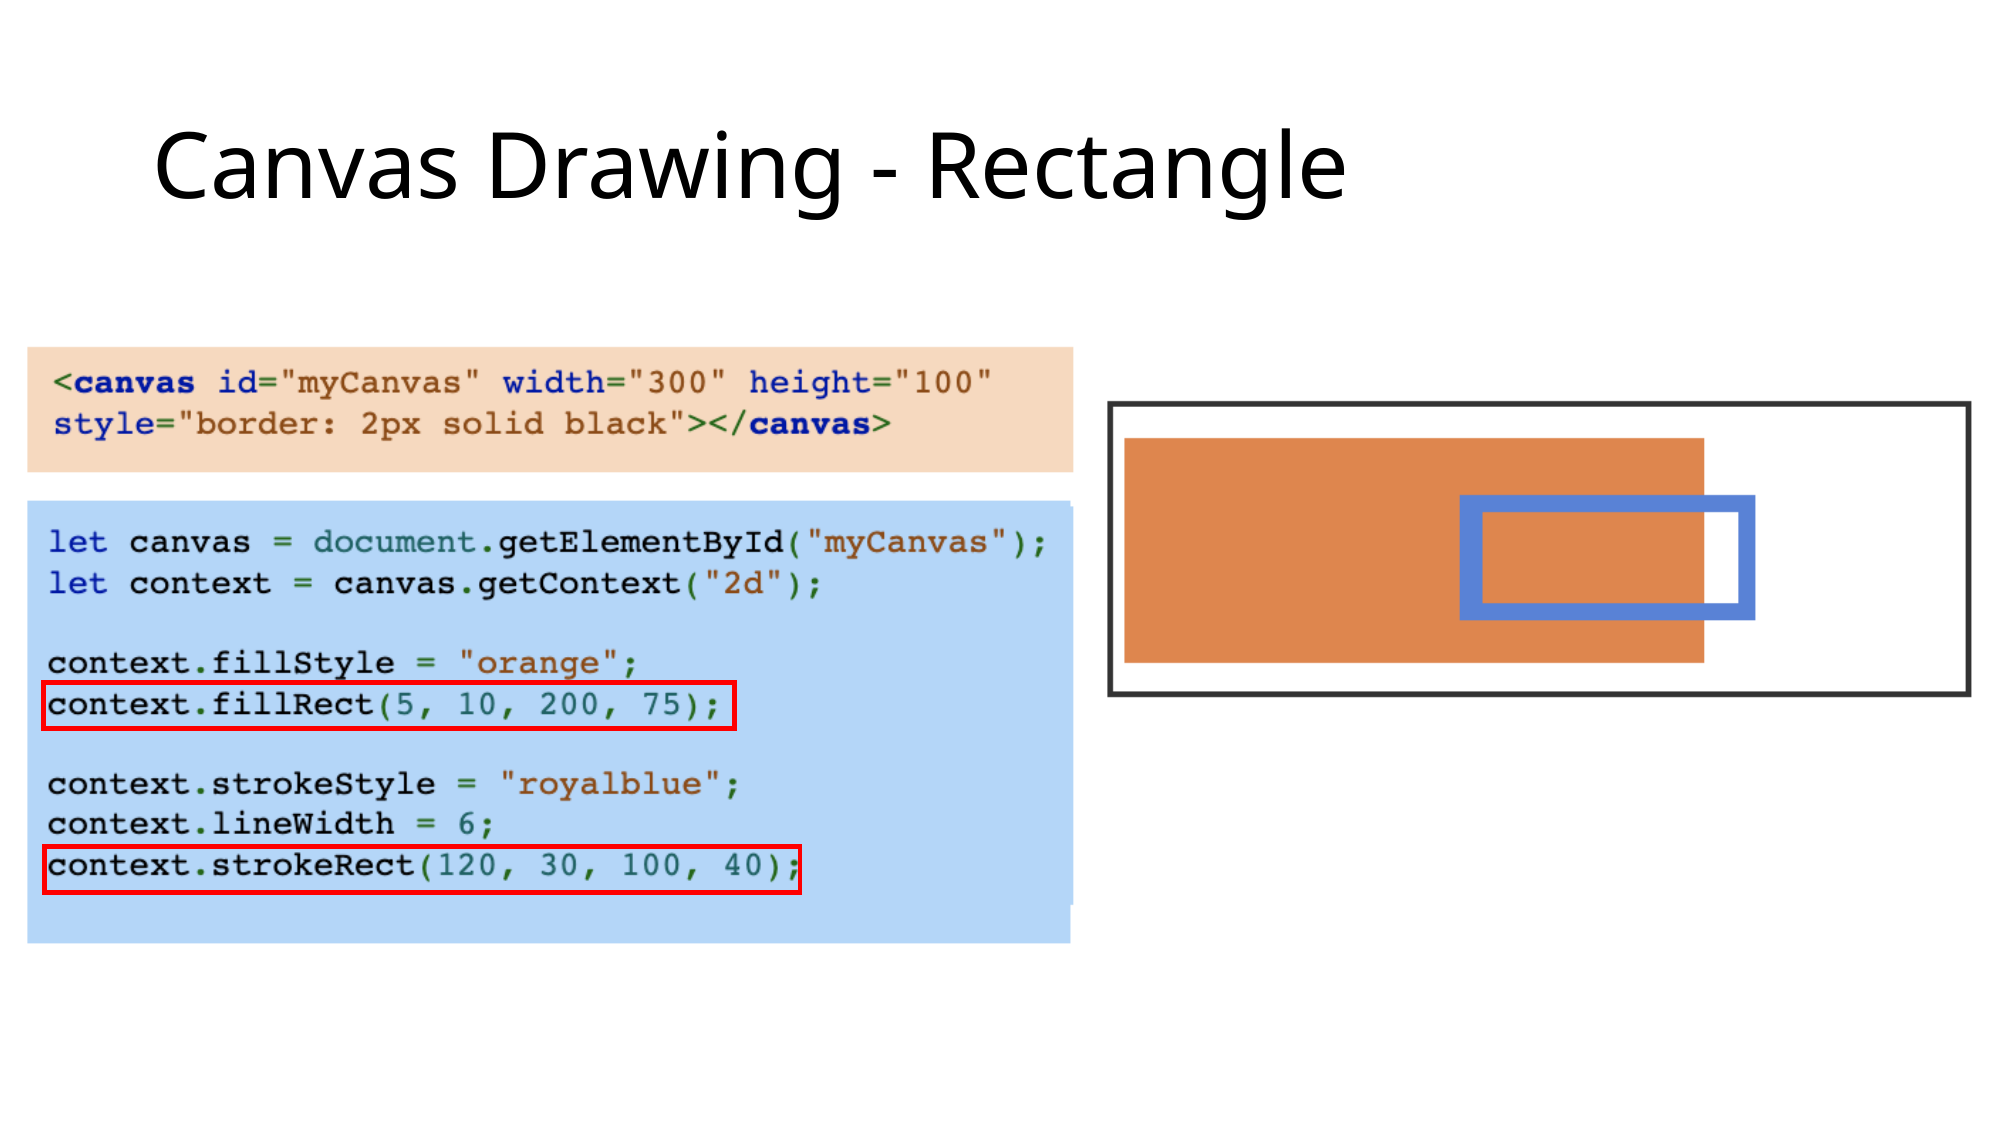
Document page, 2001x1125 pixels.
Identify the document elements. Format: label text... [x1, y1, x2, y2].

title Canvas Drawing - Rectangle [137, 59, 1863, 278]
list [2, 323, 2000, 972]
